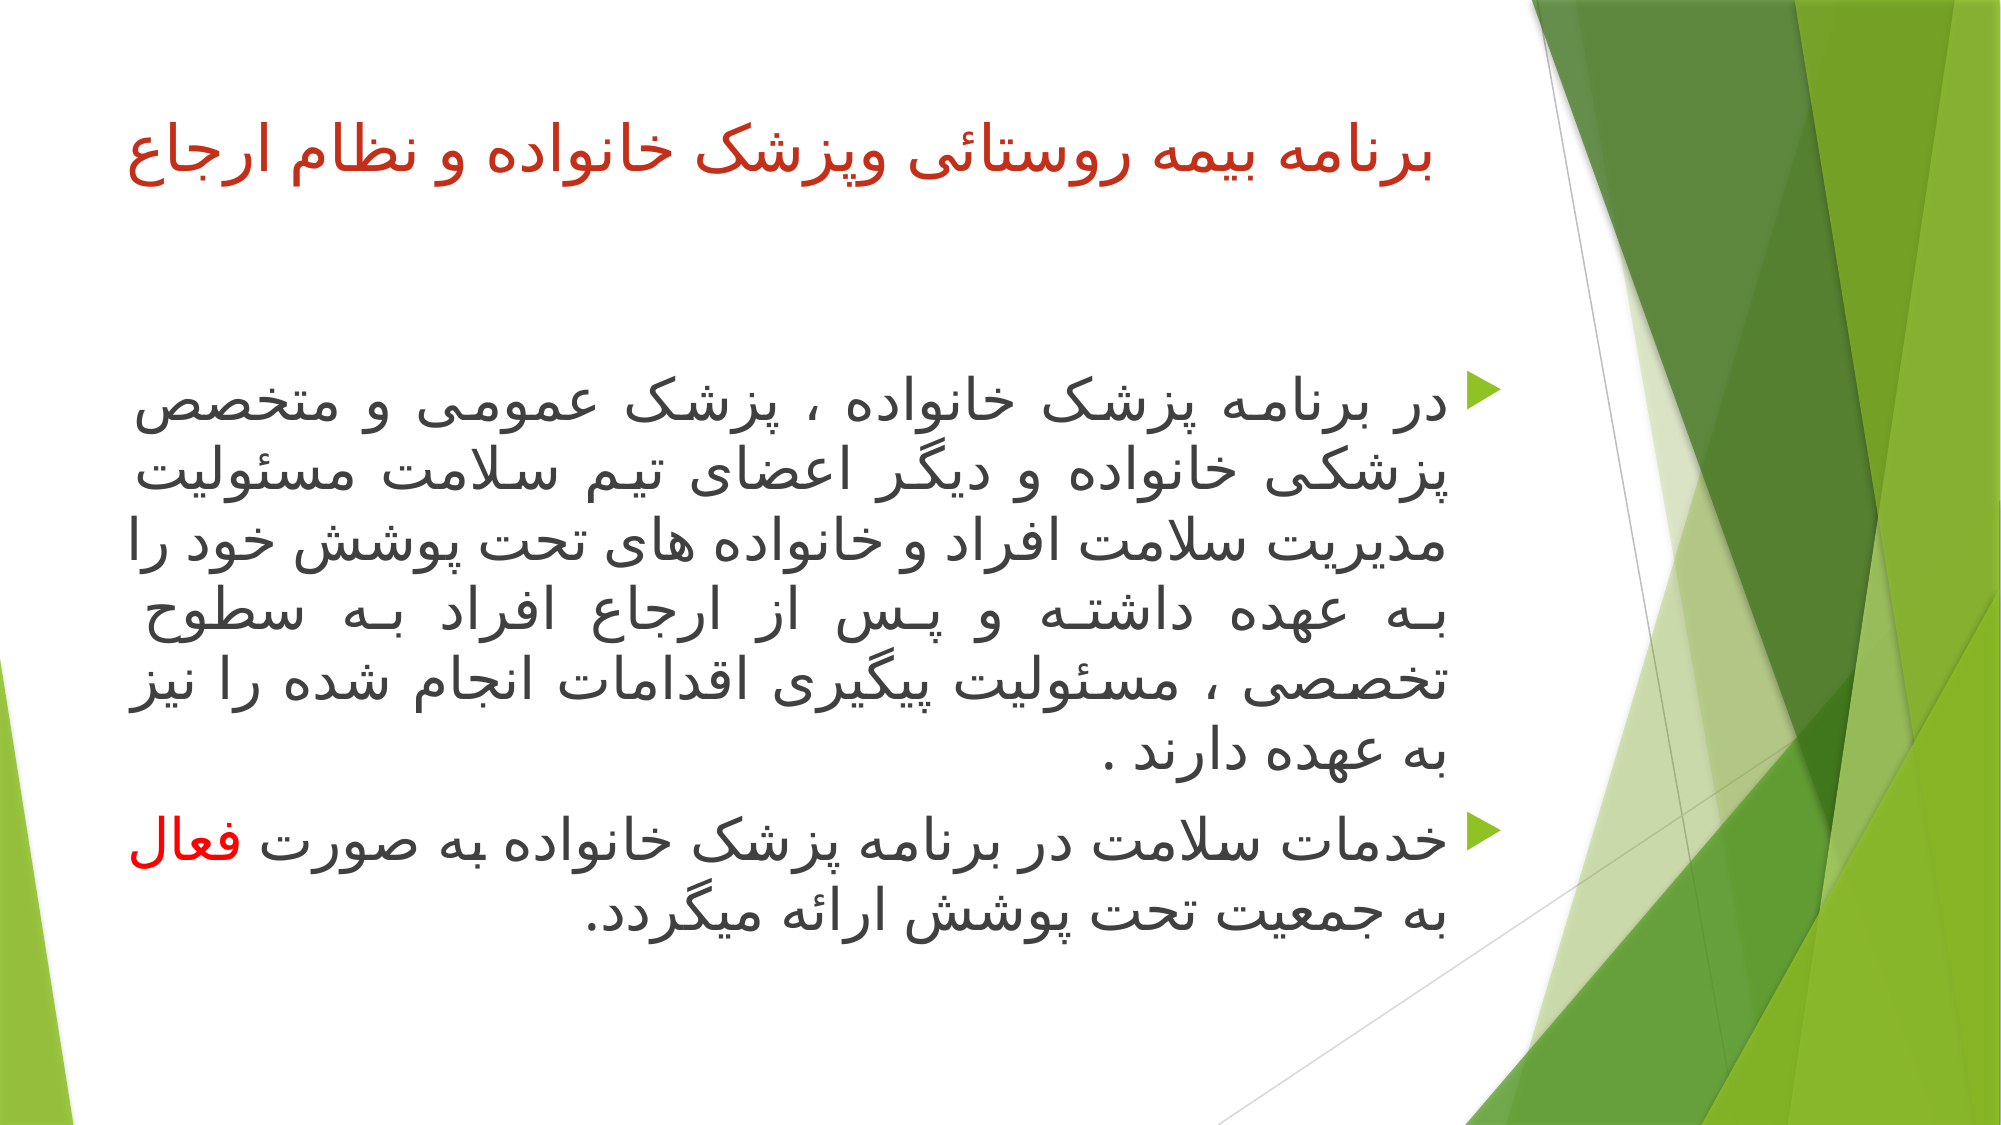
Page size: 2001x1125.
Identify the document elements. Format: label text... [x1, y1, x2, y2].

list در برنامه پزشک خانواده ، پزشک عمومی و متخصص پزشکی خانواده و دیگر اعضای تیم سلامت مسئولیت مدیریت سلامت افراد و خانواده های تحت پوشش خود را به عهده داشته و پس از ارجاع افراد به سطوح تخصصی ، مسئولیت پیگیری اقدامات انجام شده را نیز به عهده دارند . خدمات سلامت در برنامه پزشک خانواده به صورت فعال به جمعیت تحت پوشش ارائه میگردد. [111, 354, 1522, 992]
title برنامه بیمه روستائی وپزشک خانواده و نظام ارجاع [111, 99, 1522, 317]
